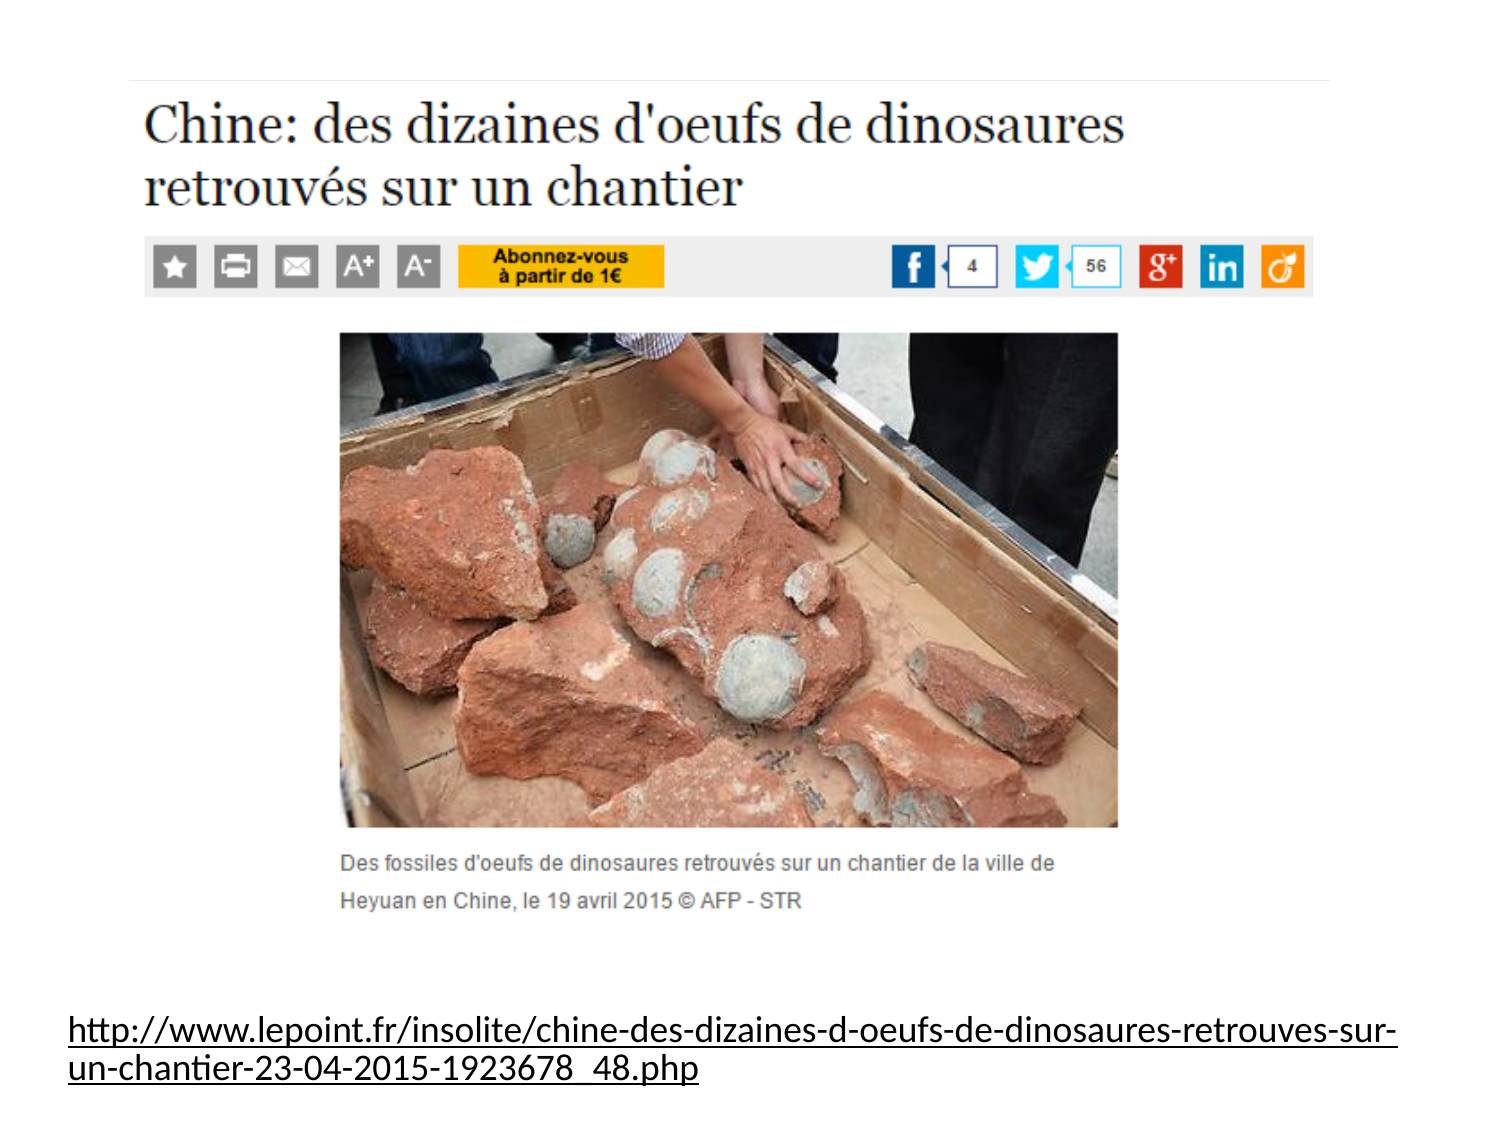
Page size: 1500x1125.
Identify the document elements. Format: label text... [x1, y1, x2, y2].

text_box http://www.lepoint.fr/insolite/chine-des-dizaines-d-oeufs-de-dinosaures-retrouves-sur-un-chantier-23-04-2015-1923678_48.php [52, 997, 1426, 1103]
picture [128, 80, 1331, 936]
